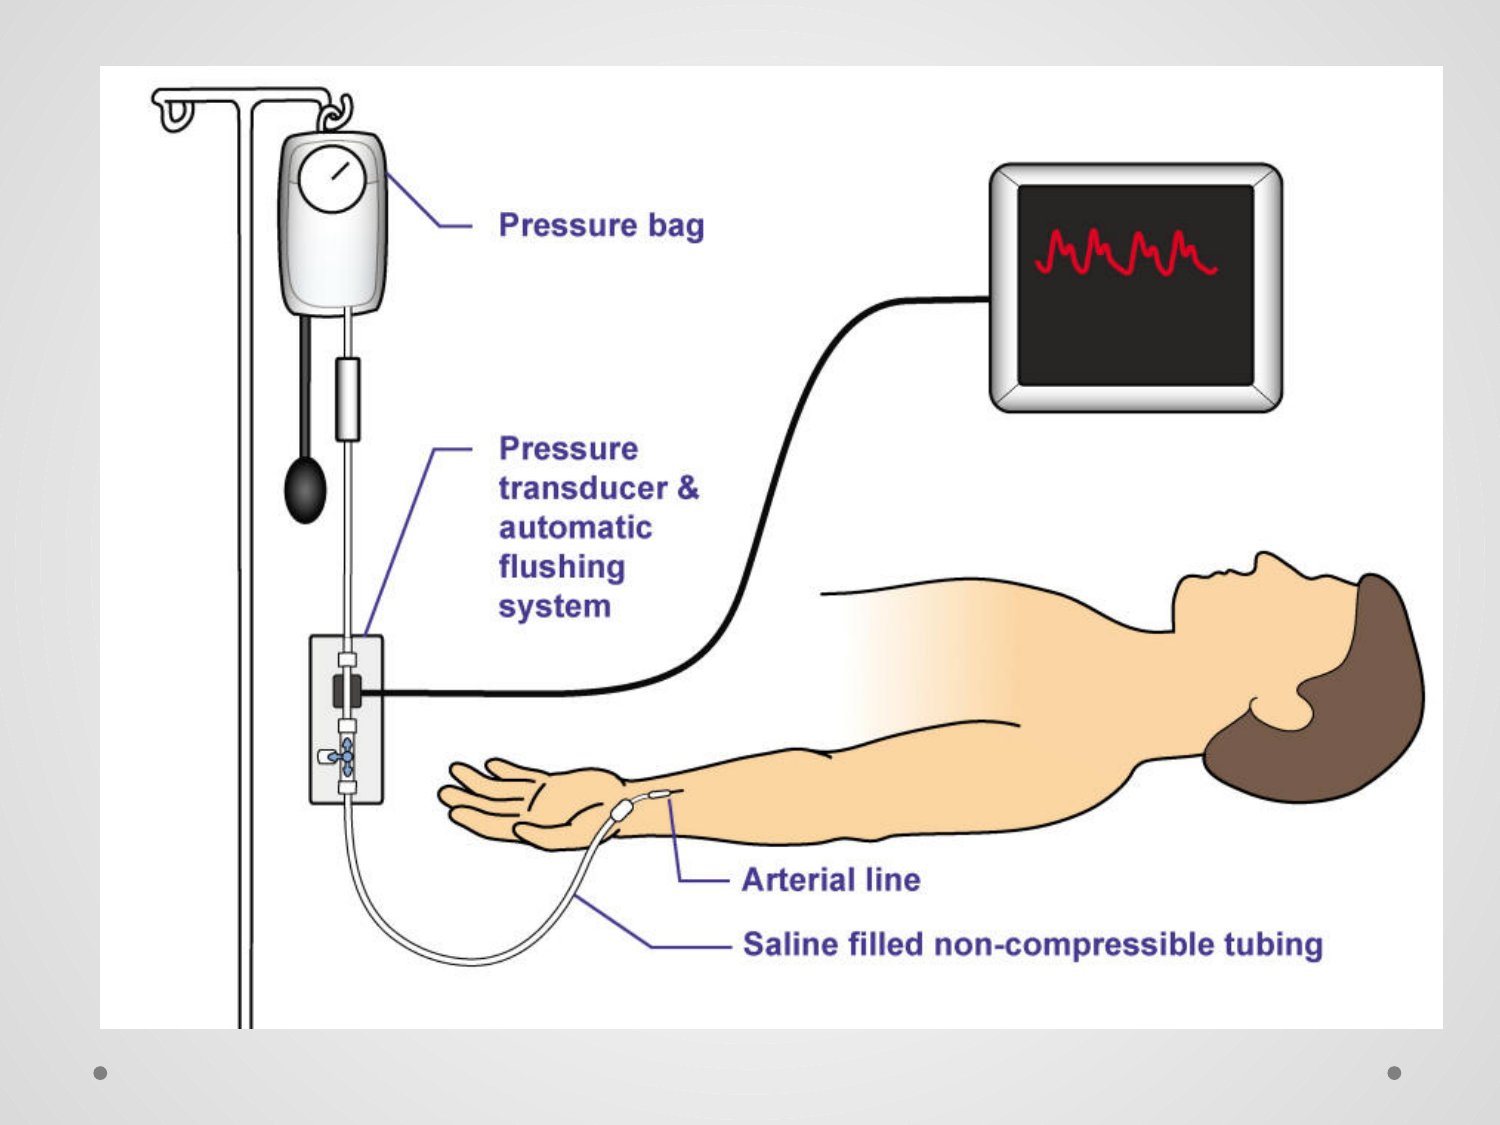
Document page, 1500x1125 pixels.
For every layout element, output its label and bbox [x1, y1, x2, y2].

picture [100, 66, 1443, 1029]
